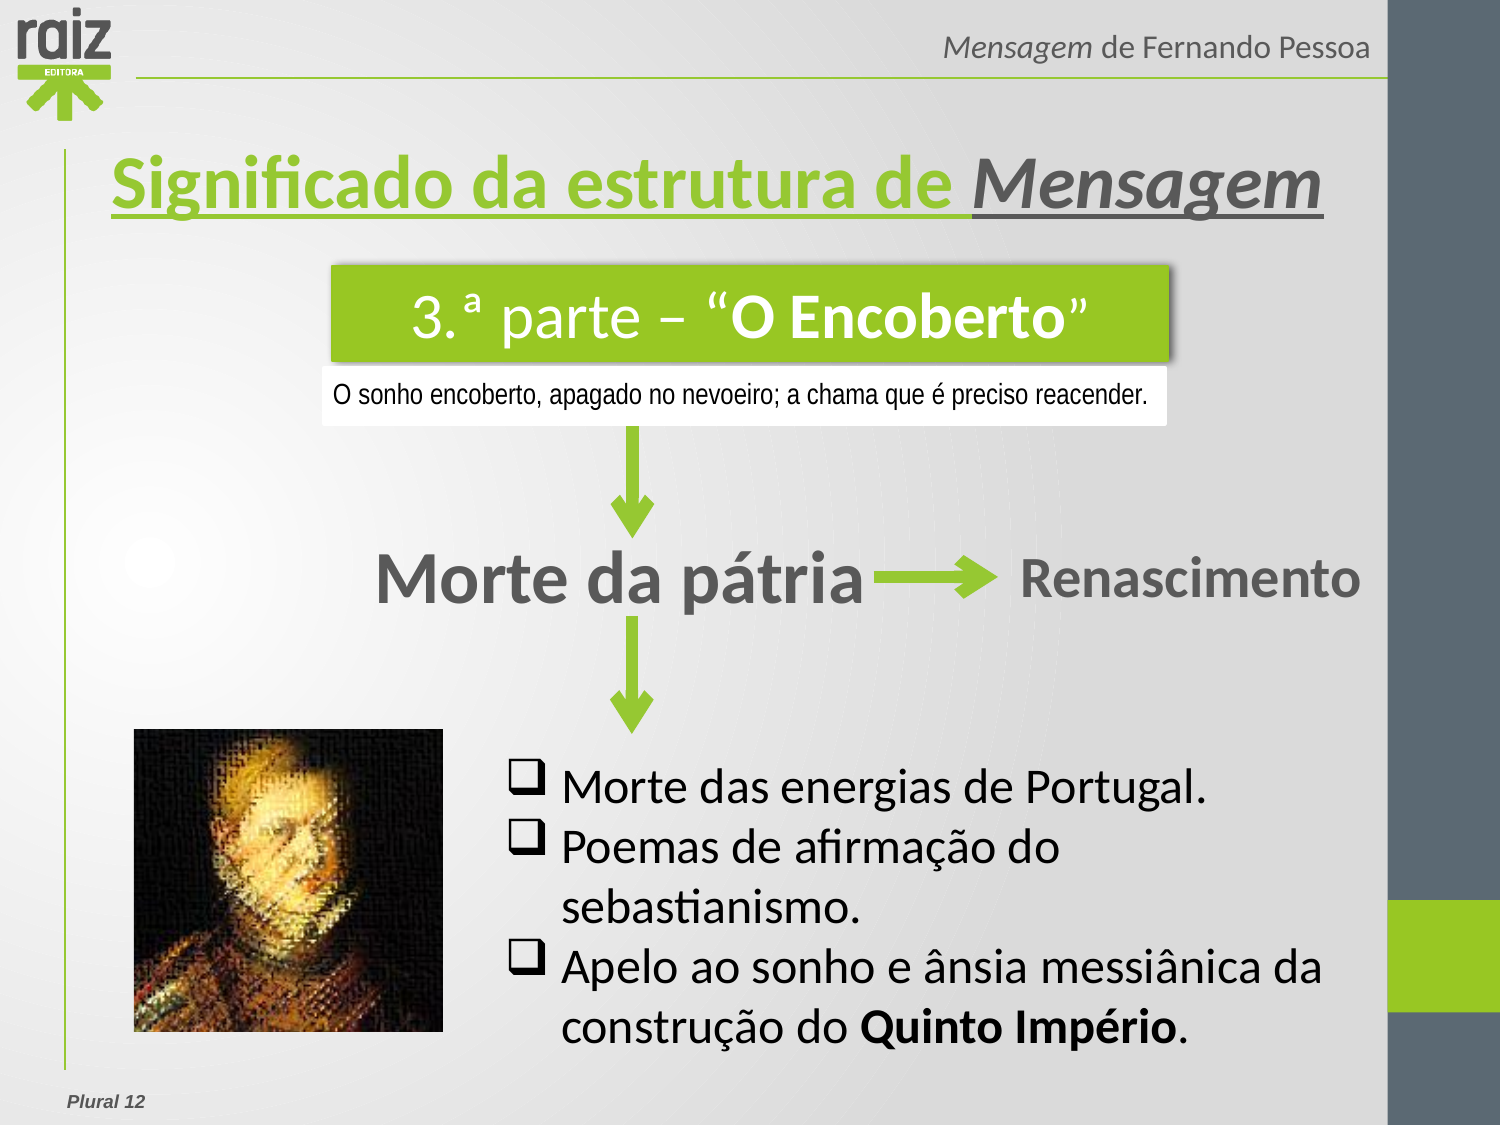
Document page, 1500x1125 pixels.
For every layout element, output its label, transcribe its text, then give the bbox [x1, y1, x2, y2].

text_box Morte da pátria [348, 520, 892, 626]
text_box O sonho encoberto, apagado no nevoeiro; a chama que é preciso reacender. [322, 366, 1167, 426]
text_box Morte das energias de Portugal. Poemas de afirmação do sebastianismo. Apelo ao sonho e ânsia messiânica da construção do Quinto Império. [490, 746, 1341, 1061]
picture [17, 7, 111, 121]
text_box Significado da estrutura de Mensagem [96, 125, 1393, 232]
text_box 3.ª parte – “O Encoberto” [331, 265, 1169, 362]
picture [133, 729, 444, 1033]
text_box Renascimento [1005, 531, 1393, 617]
